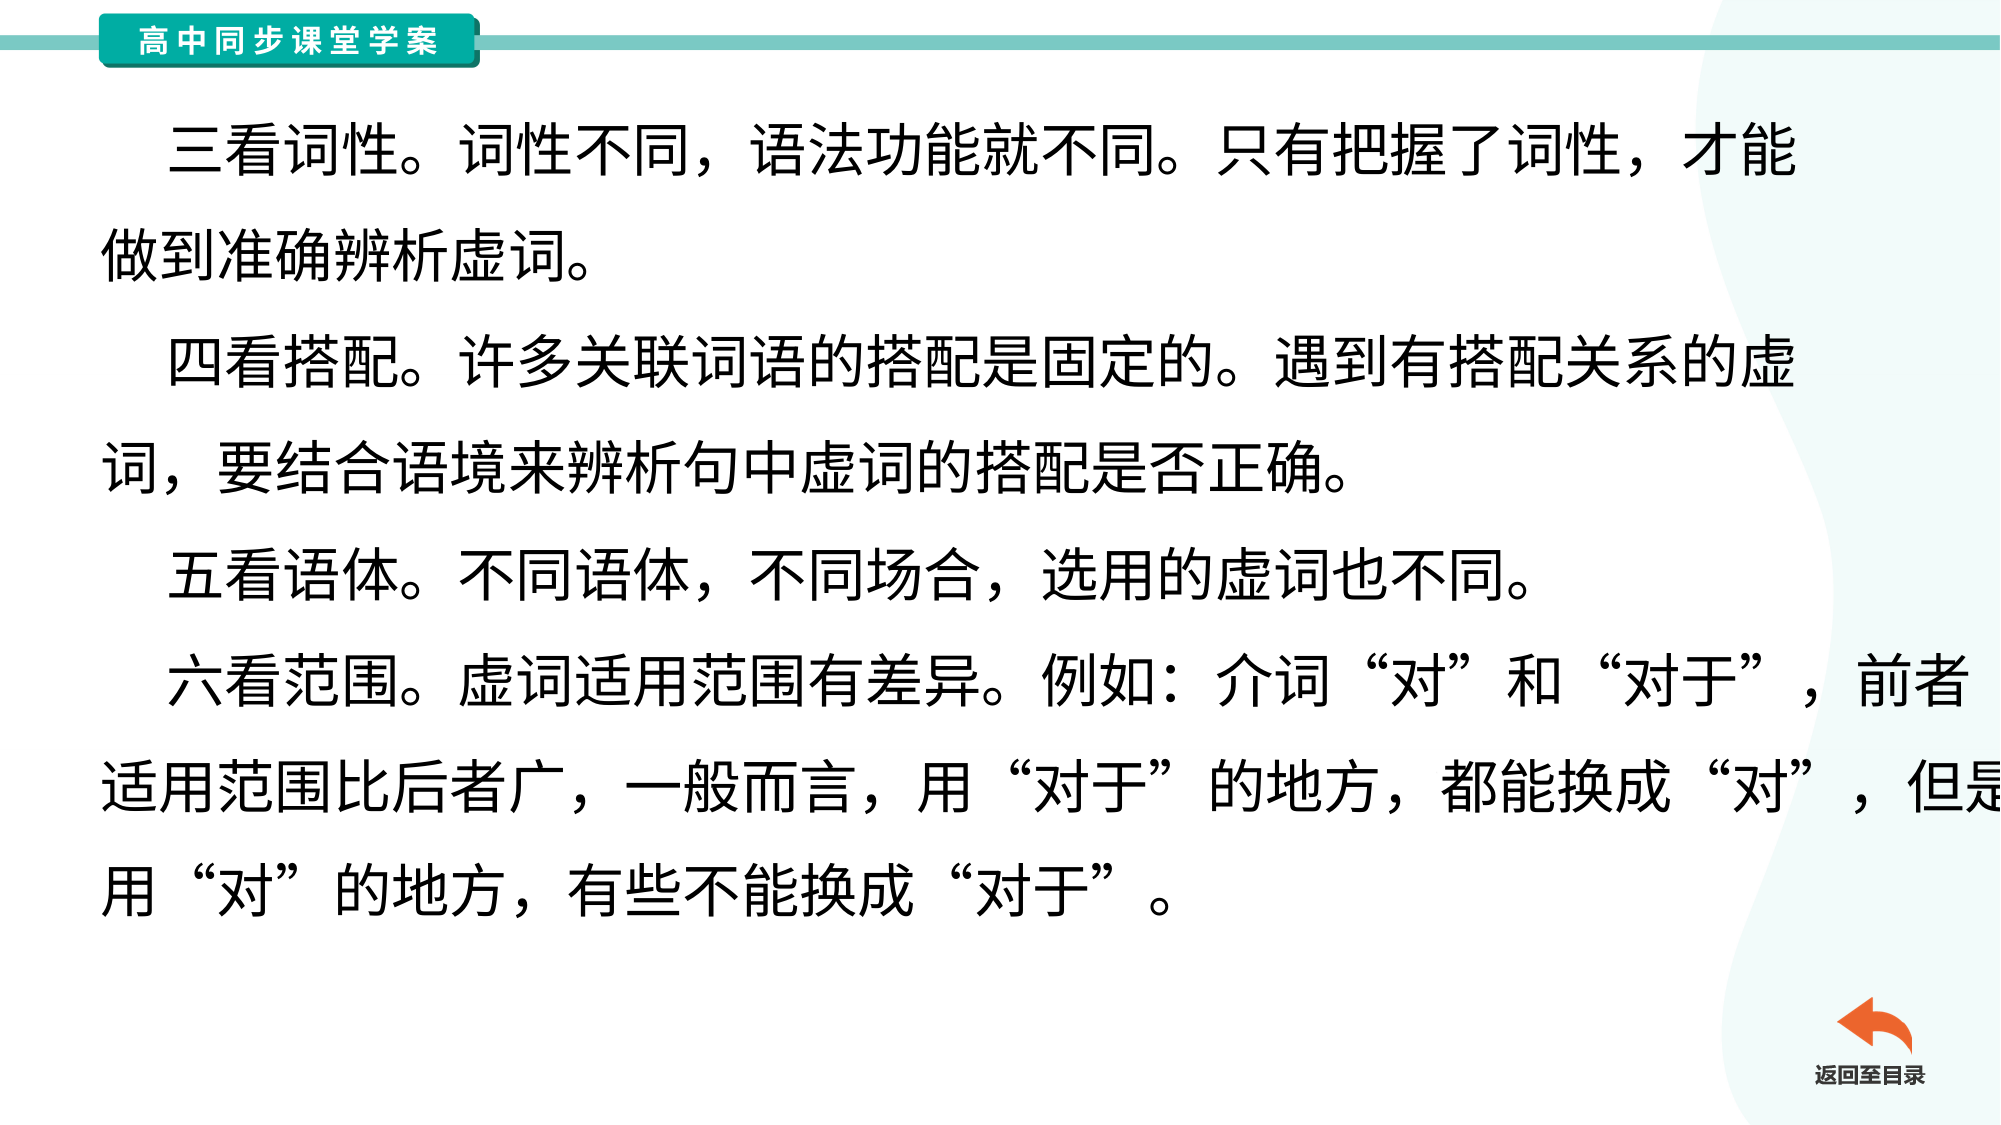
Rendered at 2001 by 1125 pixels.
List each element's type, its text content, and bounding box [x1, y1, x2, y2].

picture [0, 0, 2000, 1125]
text_box 三看词性。词性不同，语法功能就不同。只有把握了词性，才能 做到准确辨析虚词。 四看搭配。许多关联词语的搭配是固定的。遇到有搭配关系的虚 词，要结合语境来辨析句中虚词的搭配是否正确。 五看语体。不同语体，不同场合，选用的虚词也不同。 六看范围。虚词适用范围有差异。例如：介词“对”和“对于”，前者 适用范围比后者广，一般而言，用“对于”的地方，都能换成“对”，但是 用“对”的地方，有些不能换成“对于”。#3.1.7 [100, 76, 1899, 912]
